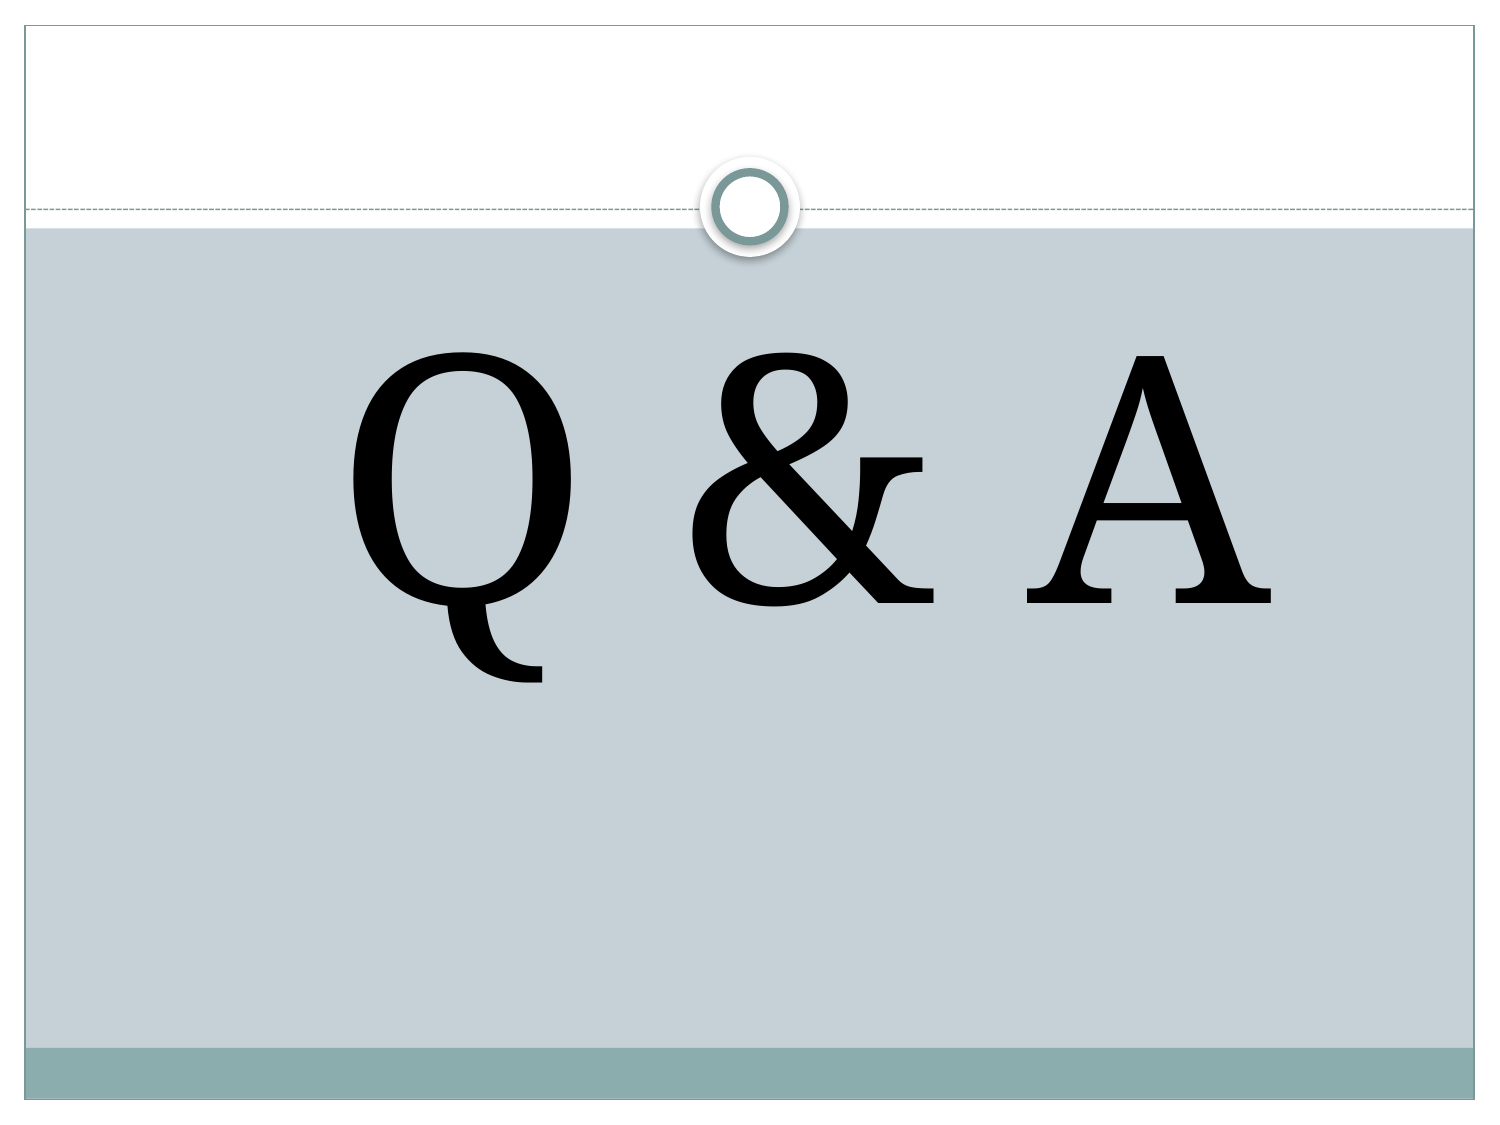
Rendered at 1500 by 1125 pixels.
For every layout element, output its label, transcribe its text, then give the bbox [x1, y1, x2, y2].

list Q & A [49, 250, 1445, 1001]
